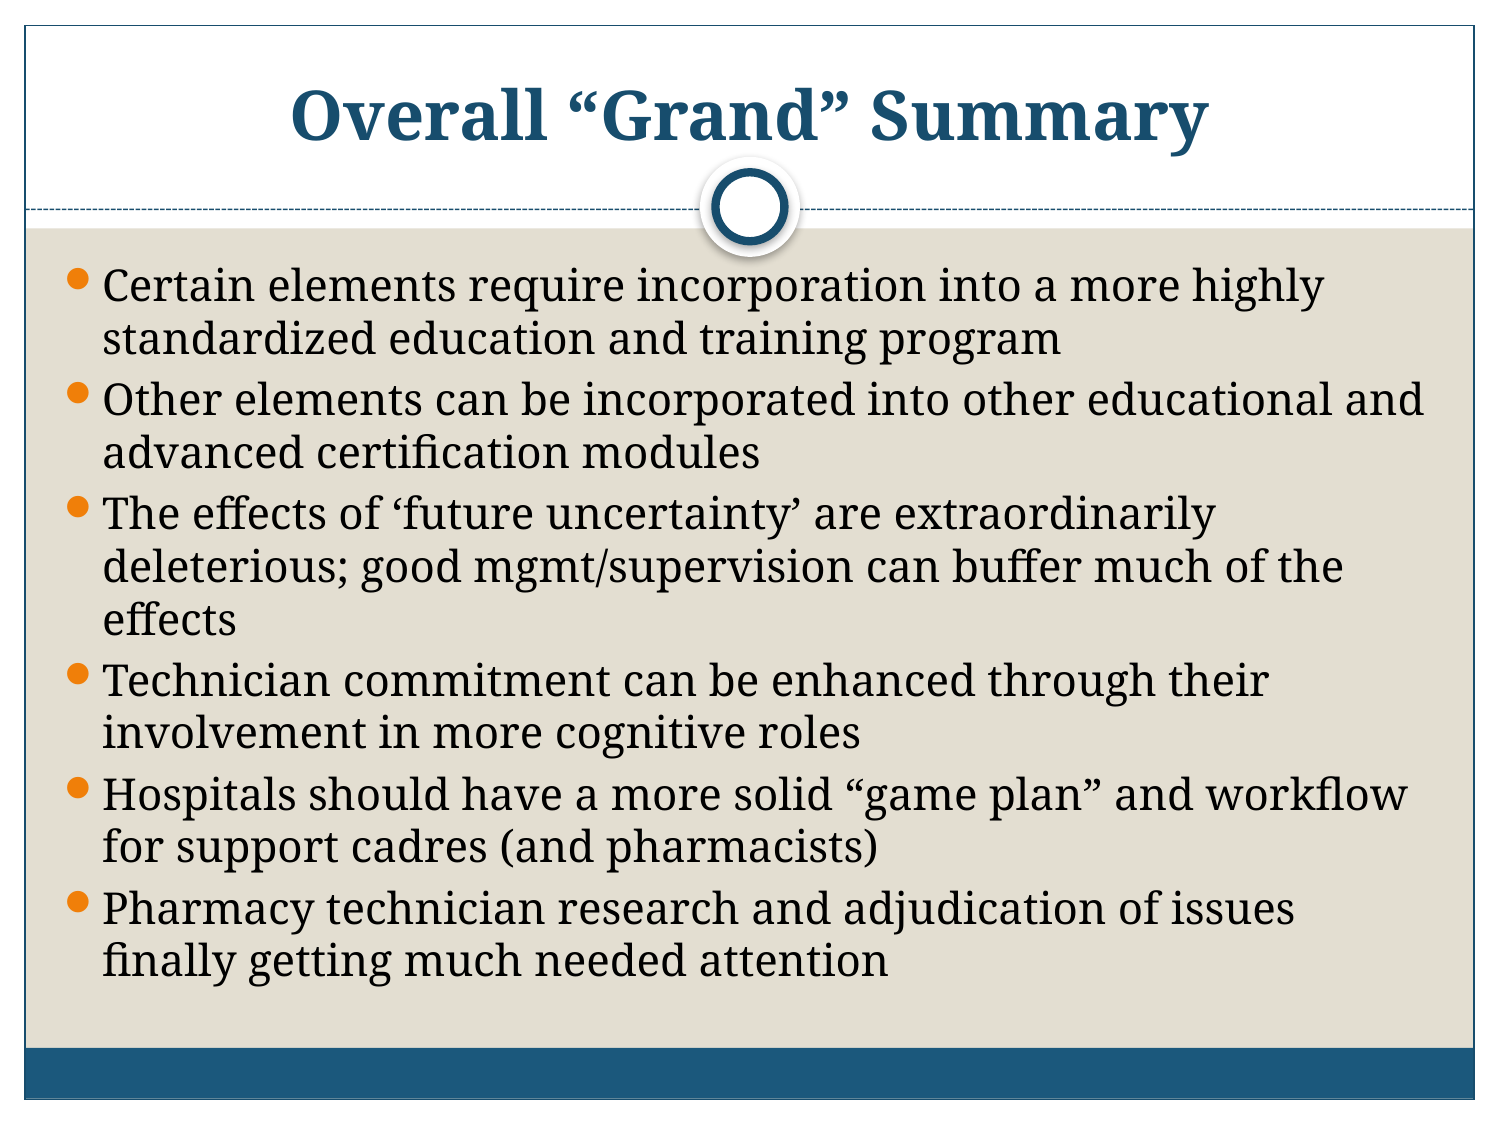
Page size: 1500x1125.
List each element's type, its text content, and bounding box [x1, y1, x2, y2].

title Overall “Grand” Summary [49, 37, 1450, 162]
list Certain elements require incorporation into a more highly standardized education and training program Other elements can be incorporated into other educational and advanced certification modules The effects of ‘future uncertainty’ are extraordinarily deleterious; good mgmt/supervision can buffer much of the effects Technician commitment can be enhanced through their involvement in more cognitive roles Hospitals should have a more solid “game plan” and workflow for support cadres (and pharmacists) Pharmacy technician research and adjudication of issues finally getting much needed attention [49, 250, 1445, 1001]
